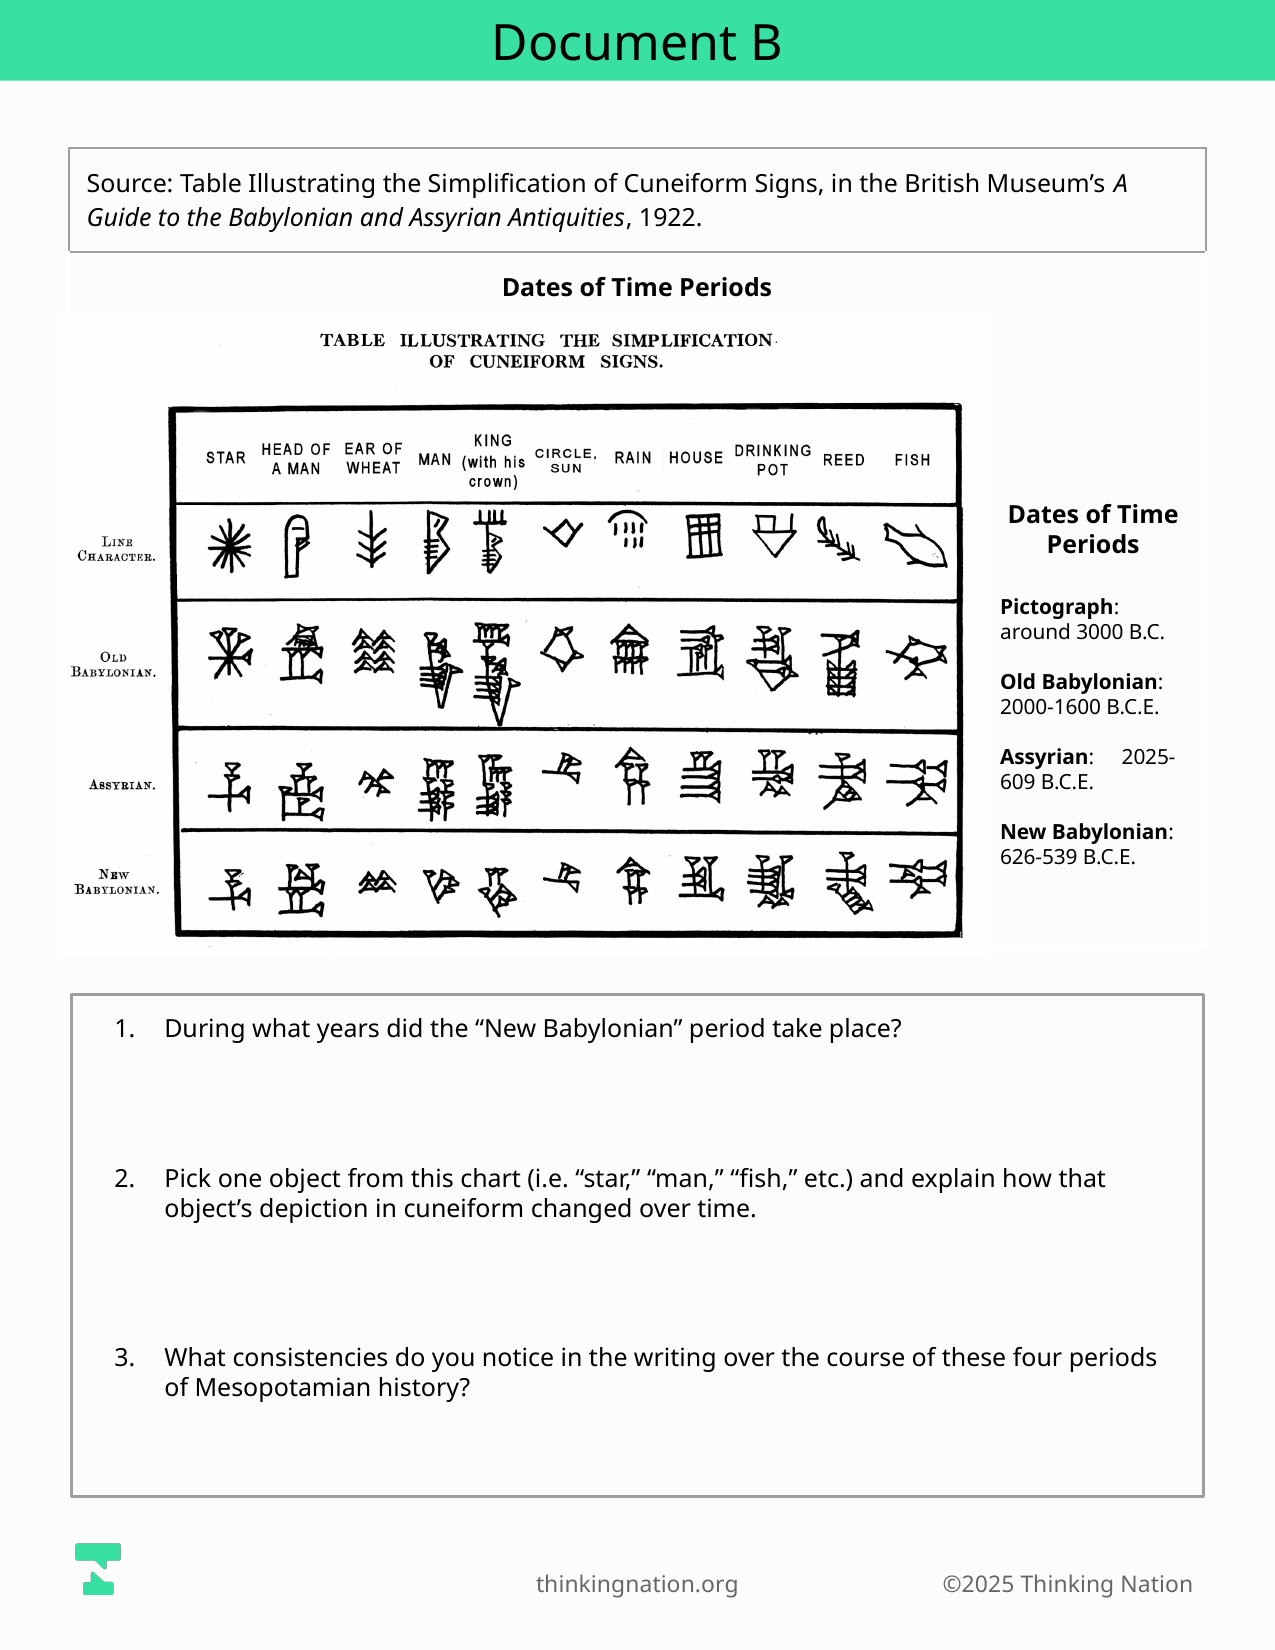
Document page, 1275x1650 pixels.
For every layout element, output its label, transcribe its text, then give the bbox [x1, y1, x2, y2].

table_cell Dates of Time Periods [70, 253, 1205, 945]
text_box thinkingnation.org [486, 1553, 789, 1605]
text_box Dates of Time Periods Pictograph: around 3000 B.C. Old Babylonian: 2000-1600 B.C.E. Assyrian: 2025- 609 B.C.E. New Babylonian: 626-539 B.C.E. [990, 483, 1202, 854]
text_box Document B [0, 0, 1275, 81]
picture [62, 311, 986, 958]
text_box During what years did the “New Babylonian” period take place? Pick one object from this chart (i.e. “star,” “man,” “fish,” etc.) and explain how that object’s depiction in cuneiform changed over time. What consistencies do you notice in the writing over the course of these four periods of Mesopotamian history? [71, 994, 1204, 1497]
table_header Source: Table Illustrating the Simplification of Cuneiform Signs, in the British Museum’s A Guide to the Babylonian and Assyrian Antiquities, 1922. [70, 149, 1205, 251]
picture [62, 1533, 134, 1605]
text_box ©2025 Thinking Nation [907, 1553, 1210, 1605]
